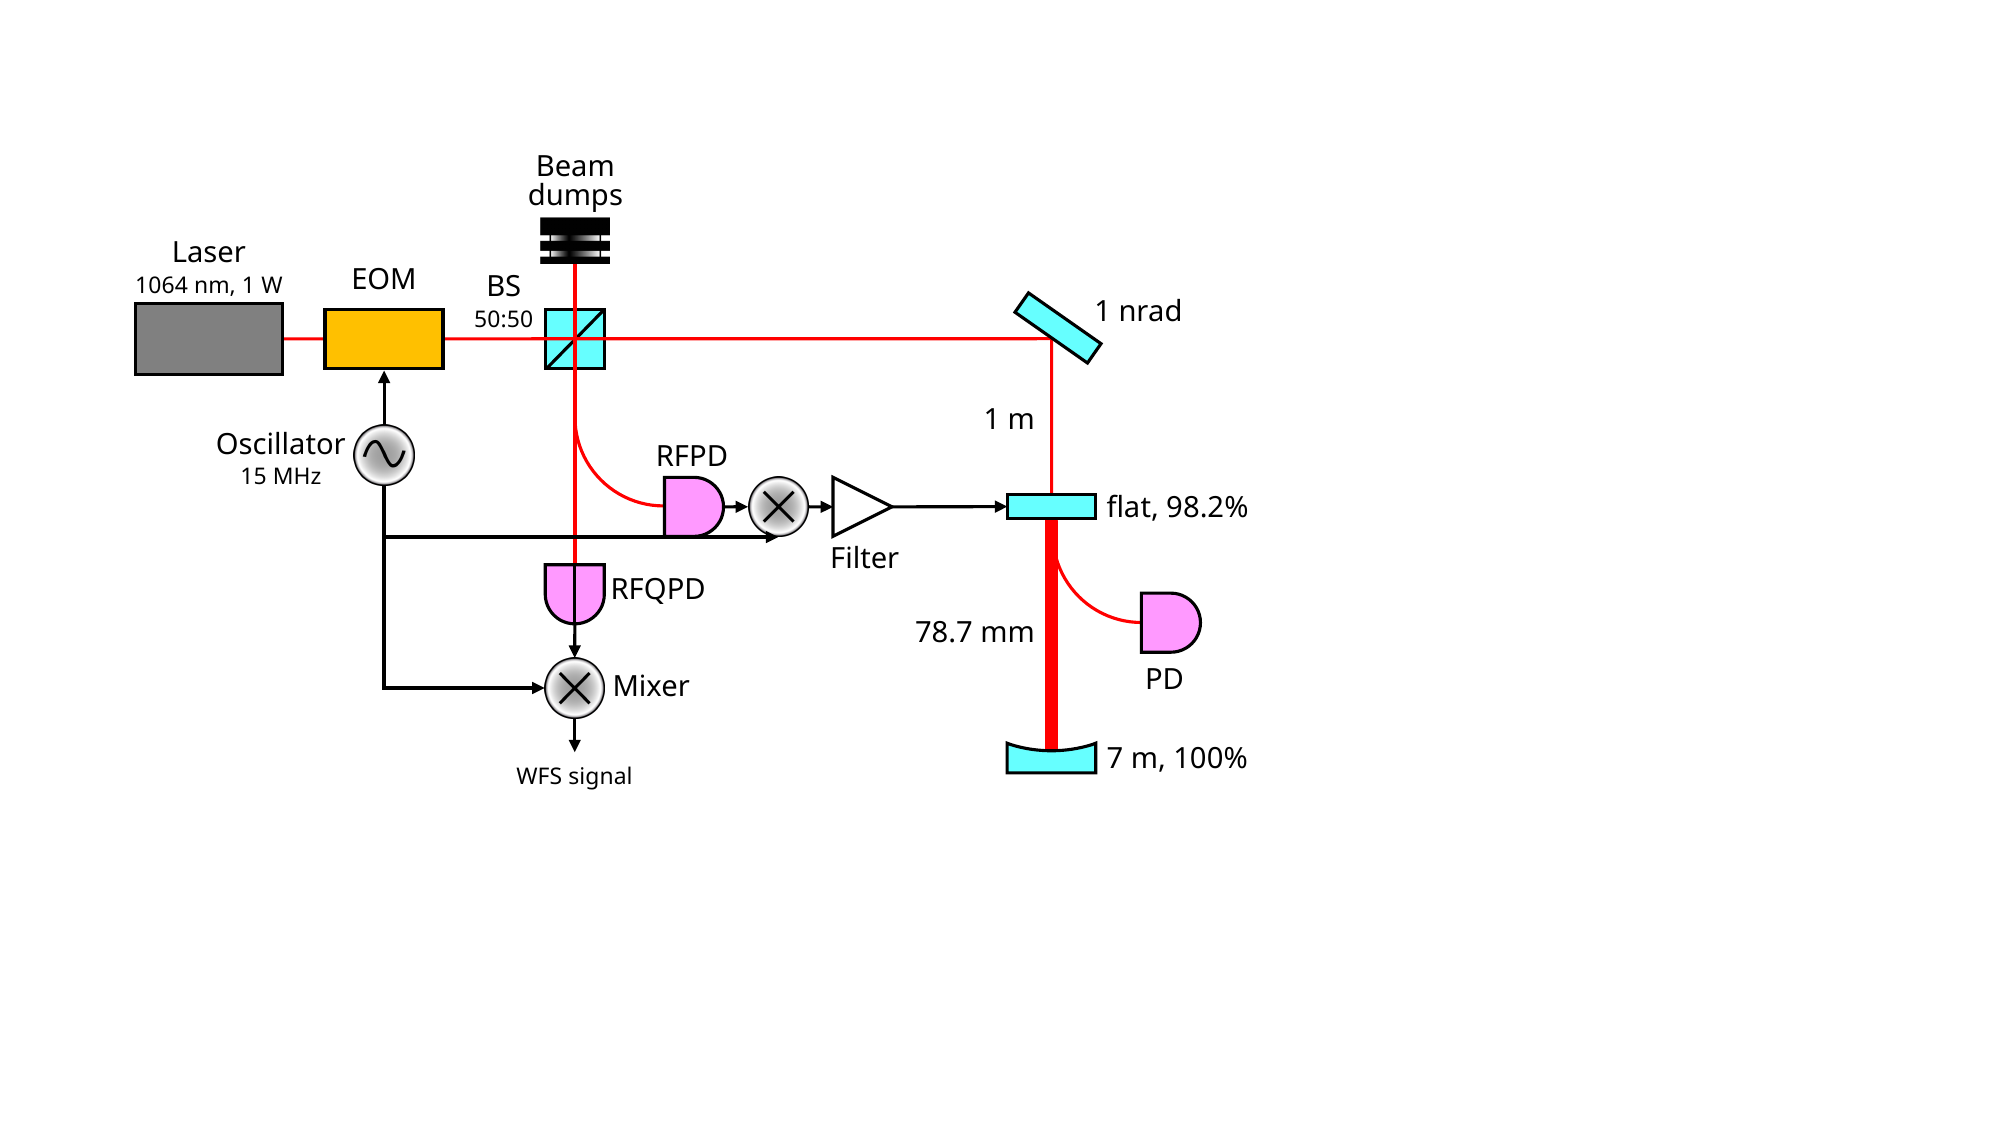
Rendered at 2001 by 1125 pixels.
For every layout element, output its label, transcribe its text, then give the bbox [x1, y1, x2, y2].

text_box [831, 475, 892, 532]
text_box [1140, 592, 1202, 654]
text_box [324, 339, 444, 369]
text_box PD [1130, 658, 1199, 703]
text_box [545, 564, 605, 624]
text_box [545, 339, 555, 369]
text_box Mixer [605, 666, 705, 710]
text_box Laser 1064 nm, 1 W [120, 231, 298, 305]
text_box WFS signal [501, 752, 648, 797]
picture [353, 424, 415, 486]
text_box [1052, 533, 1142, 623]
text_box 1 nrad [1079, 285, 1212, 335]
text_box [576, 309, 605, 314]
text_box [362, 506, 555, 667]
text_box Filter [815, 532, 915, 582]
text_box flat, 98.2% [1091, 481, 1332, 531]
text_box RFQPD [608, 569, 721, 613]
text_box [545, 309, 574, 338]
picture [544, 667, 605, 719]
text_box [1006, 741, 1091, 774]
text_box [134, 302, 284, 375]
picture [747, 476, 809, 538]
text_box 1 m [955, 392, 1050, 443]
text_box Beam dumps [513, 145, 638, 219]
text_box [663, 476, 725, 538]
text_box 7 m, 100% [1091, 732, 1332, 782]
text_box 78.7 mm [878, 605, 1050, 656]
picture [541, 206, 610, 276]
text_box EOM [306, 252, 462, 303]
text_box BS 50:50 [459, 265, 549, 337]
text_box [608, 417, 664, 507]
text_box [324, 308, 444, 338]
text_box RFPD [664, 436, 744, 480]
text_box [555, 314, 608, 709]
text_box [1013, 291, 1103, 365]
text_box Oscillator 15 MHz [200, 423, 361, 497]
text_box [1006, 494, 1097, 519]
